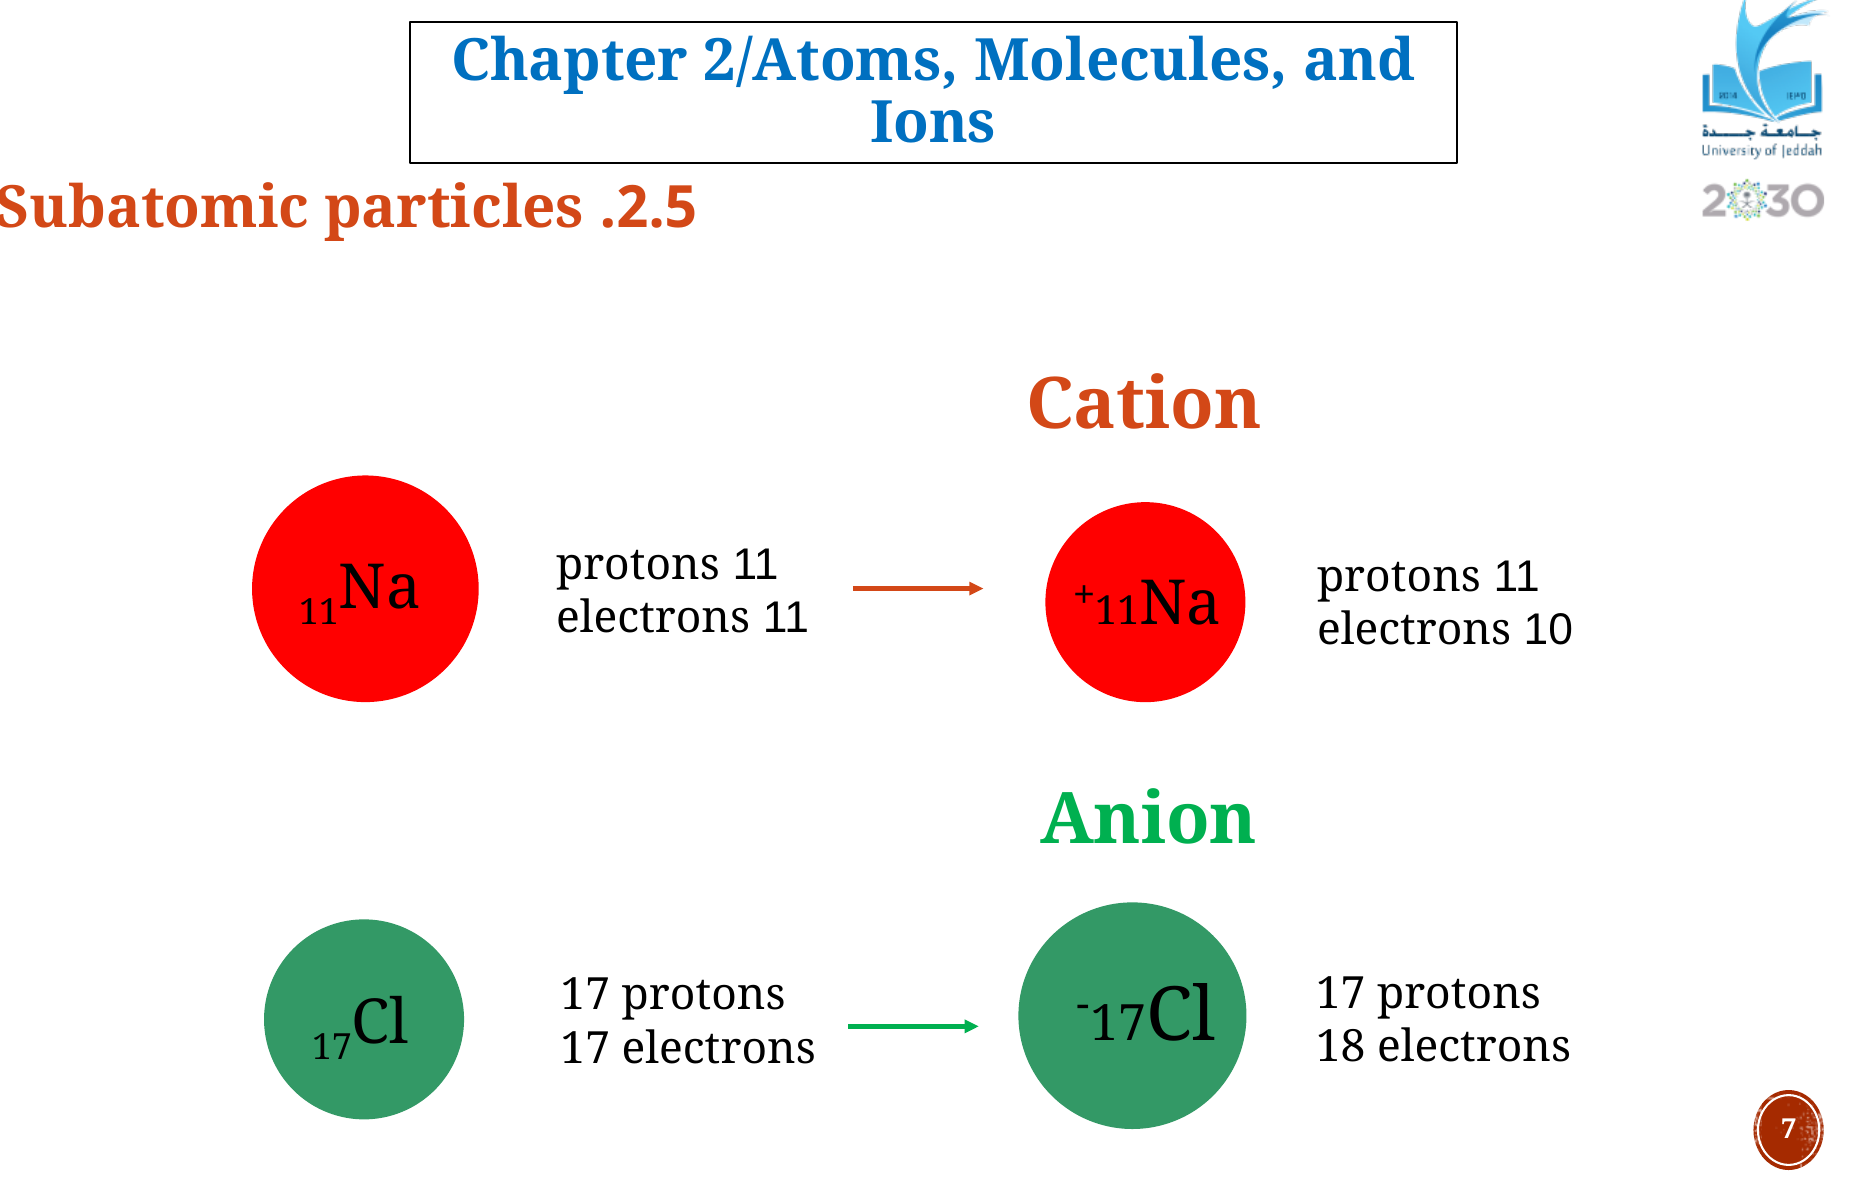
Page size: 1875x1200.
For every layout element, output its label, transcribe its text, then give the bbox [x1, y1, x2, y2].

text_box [267, 922, 806, 1117]
text_box 2.5. Subatomic particles [0, 160, 713, 247]
text_box Anion [978, 765, 1319, 866]
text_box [256, 478, 801, 700]
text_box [1022, 905, 1562, 1127]
text_box Chapter 2/Atoms, Molecules, and Ions [409, 21, 1458, 164]
picture [1681, 0, 1846, 227]
slide_number 7 [1739, 1097, 1838, 1162]
text_box Cation [983, 350, 1305, 451]
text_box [1048, 505, 1563, 700]
